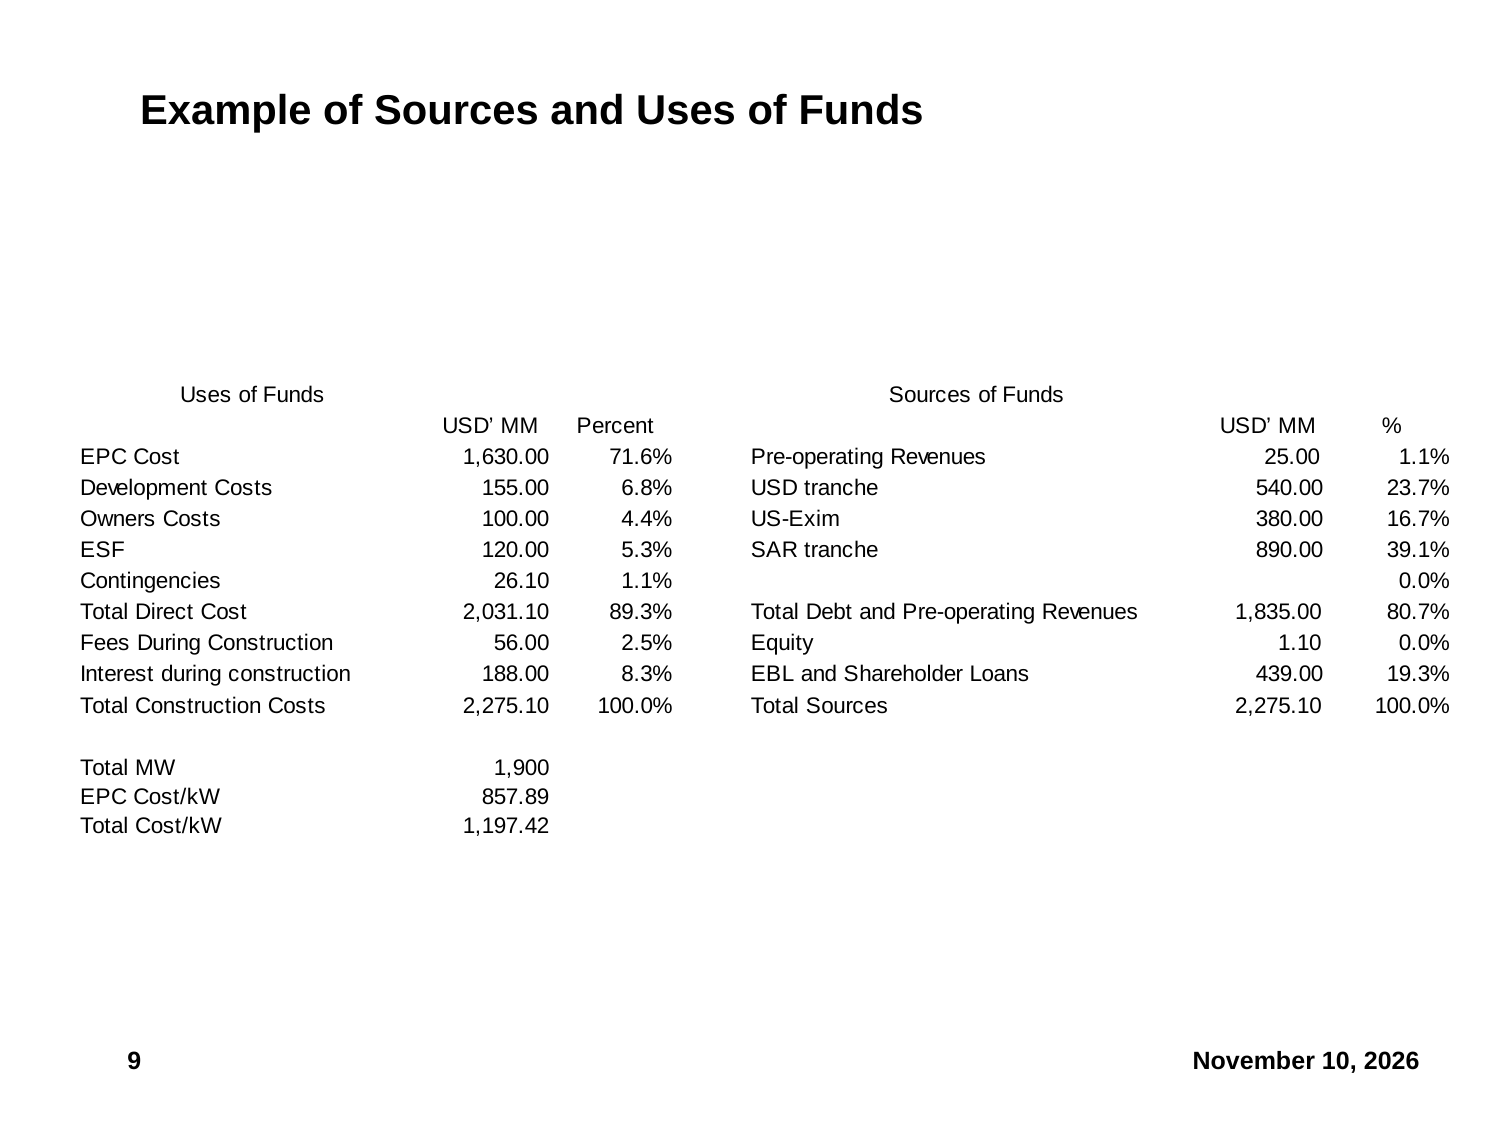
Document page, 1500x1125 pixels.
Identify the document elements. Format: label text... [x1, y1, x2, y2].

title Example of Sources and Uses of Funds [124, 74, 1376, 226]
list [74, 290, 1457, 902]
